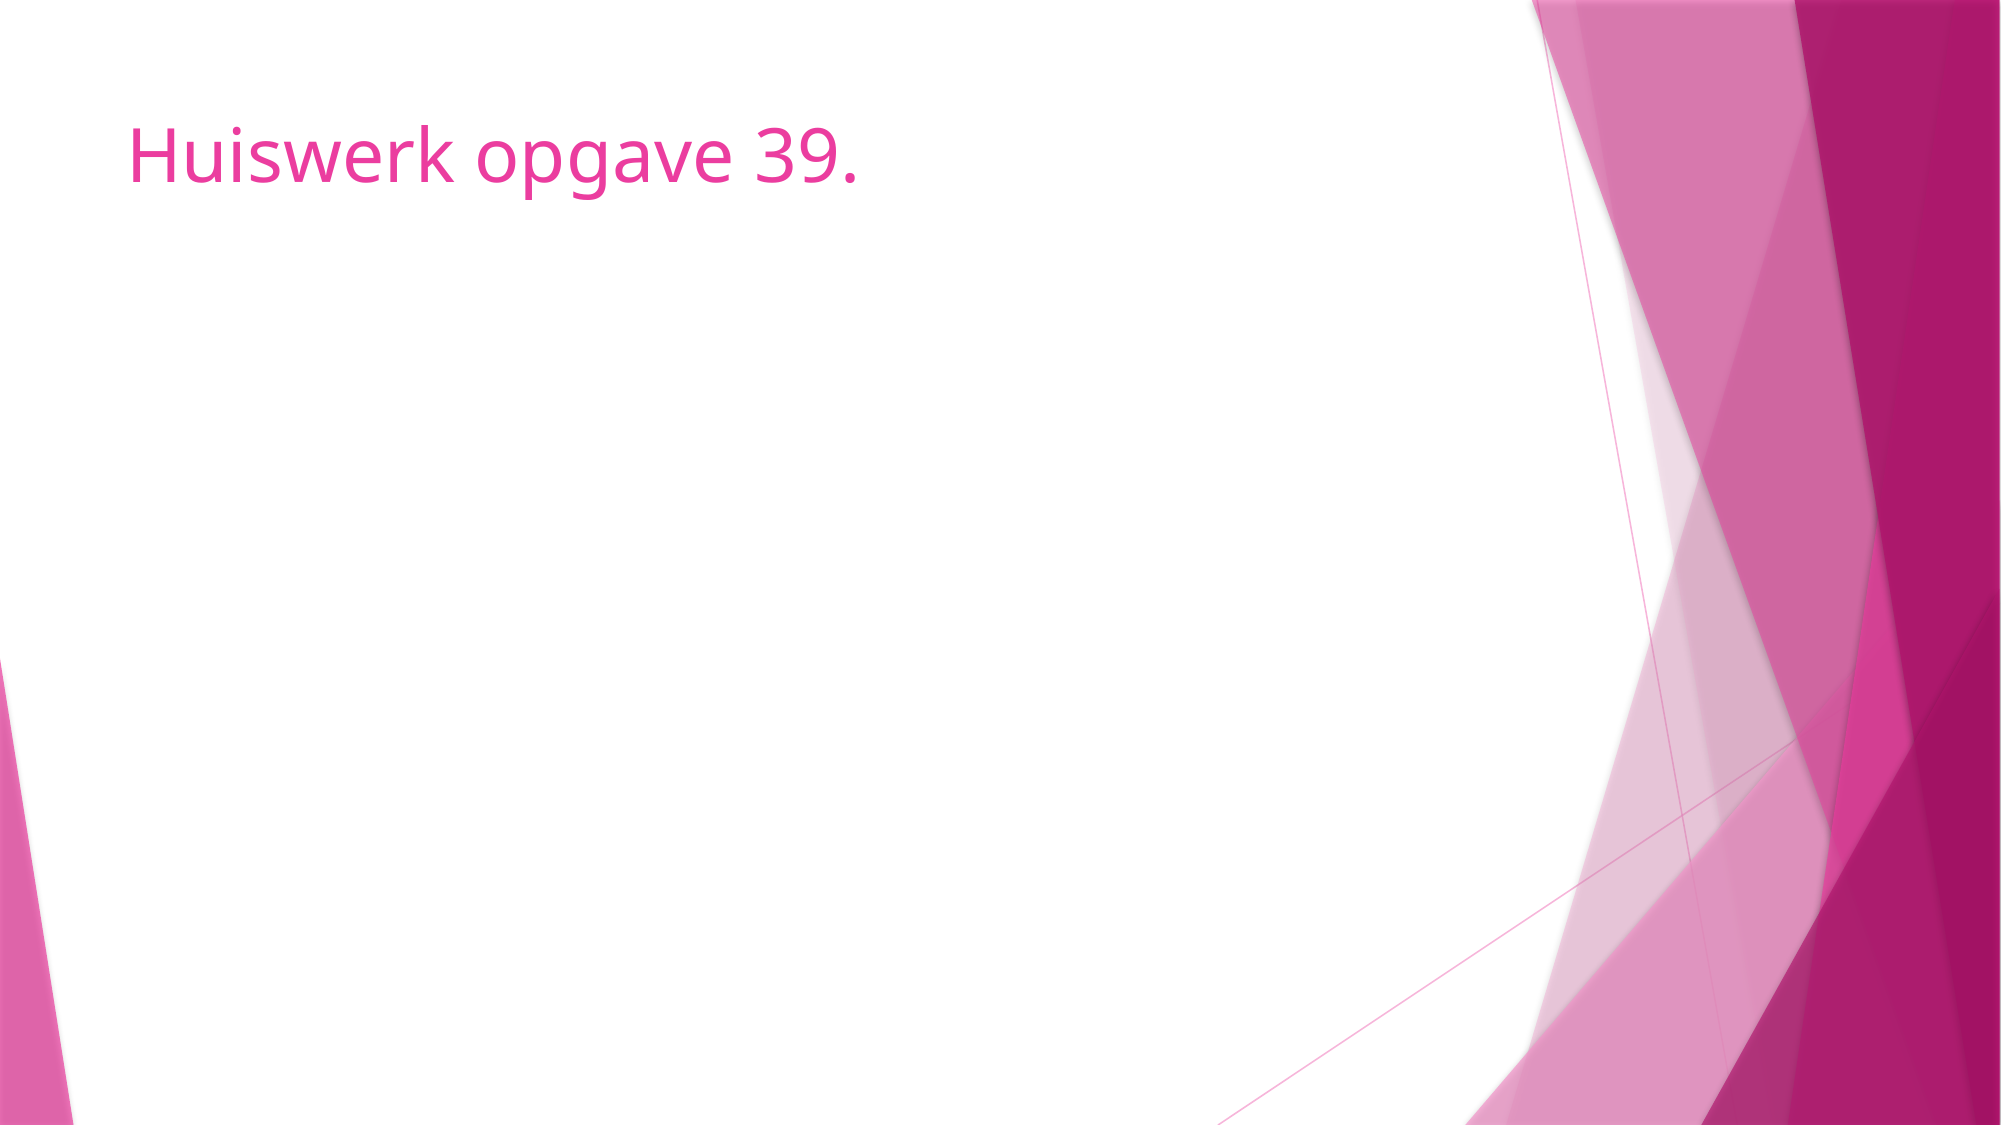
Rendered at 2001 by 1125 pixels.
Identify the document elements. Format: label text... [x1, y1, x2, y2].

title Huiswerk opgave 39. [111, 99, 1522, 317]
